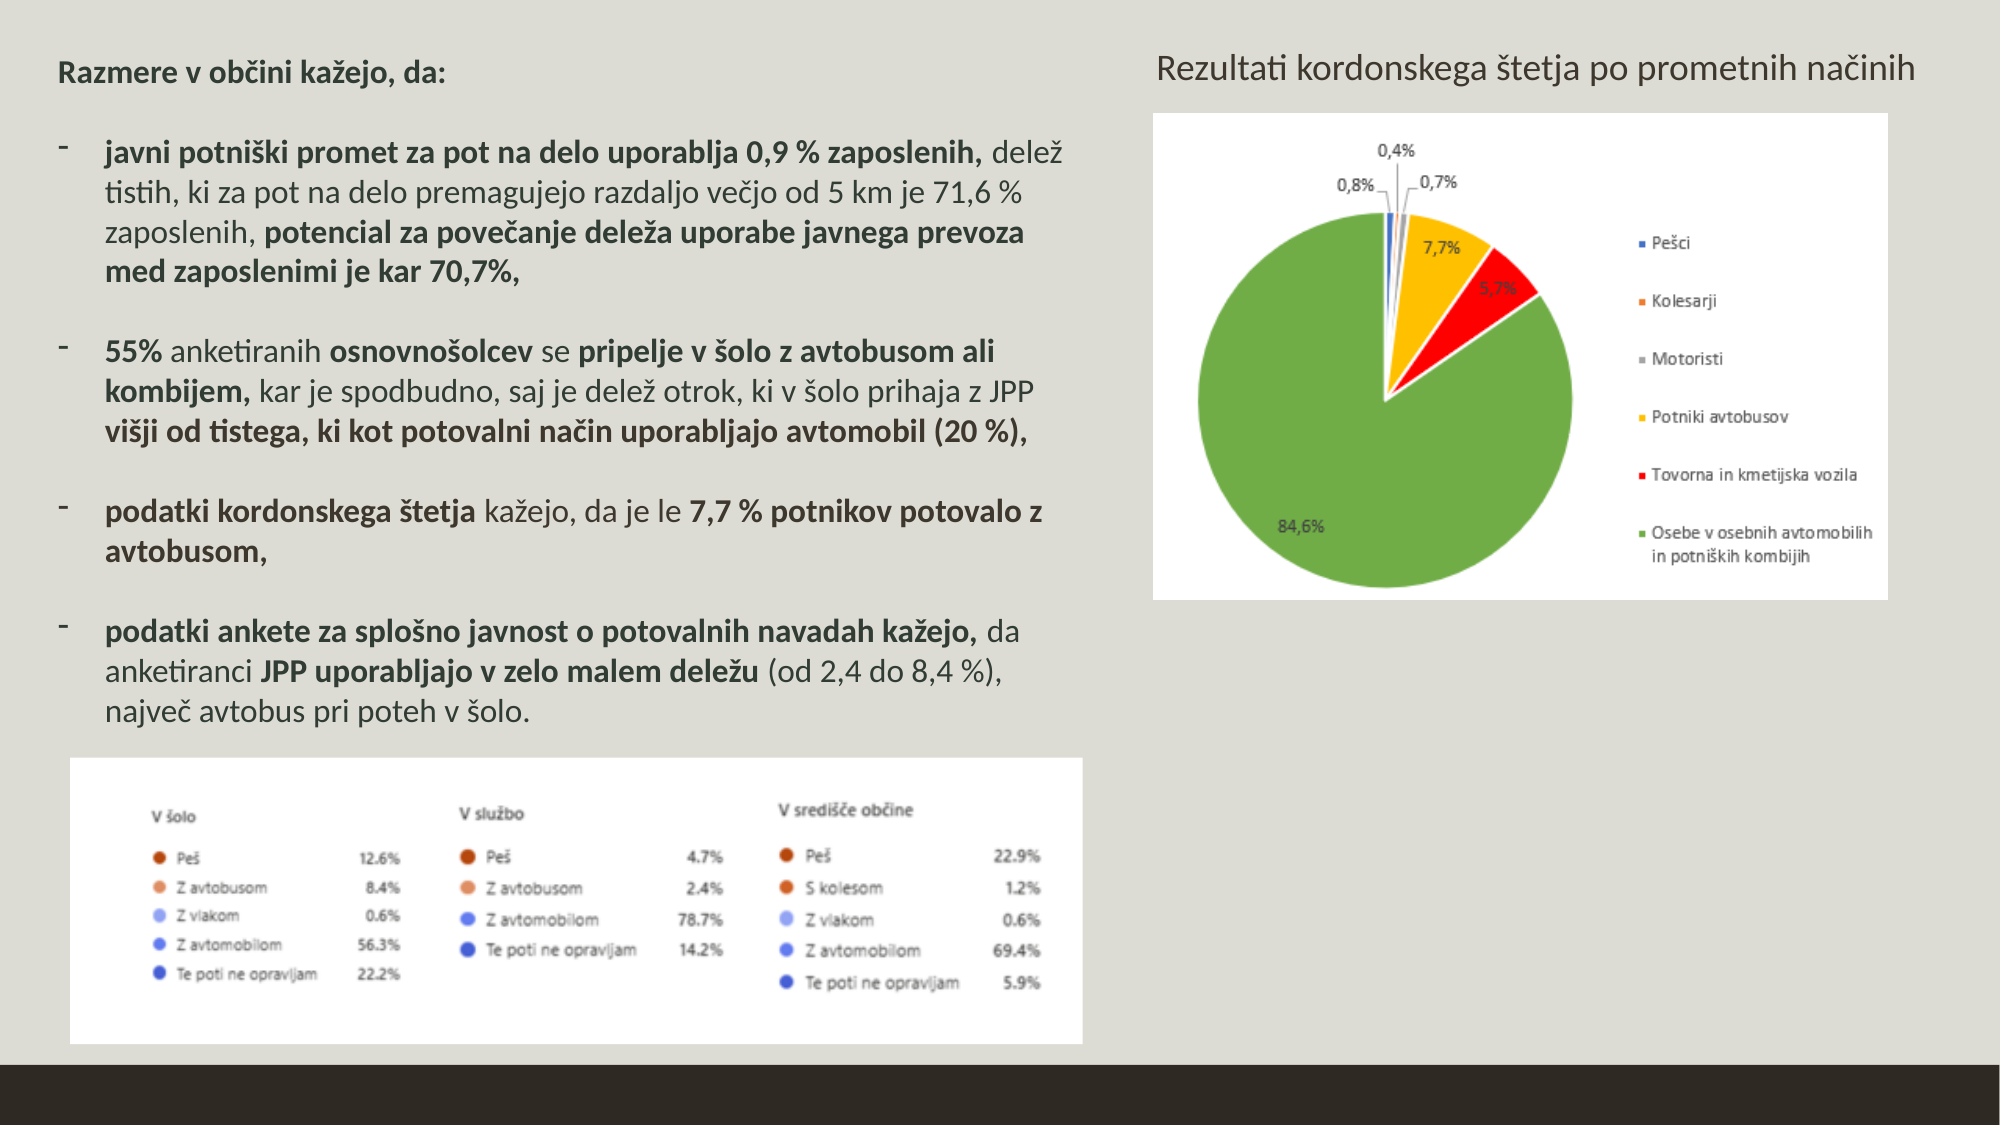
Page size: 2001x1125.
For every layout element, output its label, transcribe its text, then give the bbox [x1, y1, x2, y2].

text_box Rezultati kordonskega štetja po prometnih načinih [1141, 35, 2000, 96]
picture [124, 784, 751, 1015]
text_box Razmere v občini kažejo, da: javni potniški promet za pot na delo uporablja 0,9 % zaposlenih, delež tistih, ki za pot na delo premagujejo razdaljo večjo od 5 km je 71,6 % zaposlenih, potencial za povečanje deleža uporabe javnega prevoza med zaposlenimi je kar 70,7%, 55% anketiranih osnovnošolcev se pripelje v šolo z avtobusom ali kombijem, kar je spodbudno, saj je delež otrok, ki v šolo prihaja z JPP višji od tistega, ki kot potovalni način uporabljajo avtomobil (20 %), podatki kordonskega štetja kažejo, da je le 7,7 % potnikov potovalo z avtobusom, podatki ankete za splošno javnost o potovalnih navadah kažejo, da anketiranci JPP uporabljajo v zelo malem deležu (od 2,4 do 8,4 %), največ avtobus pri poteh v šolo. [43, 42, 1107, 1016]
picture [765, 784, 1068, 1018]
picture [1153, 113, 1888, 600]
text_box [69, 1016, 1084, 1045]
